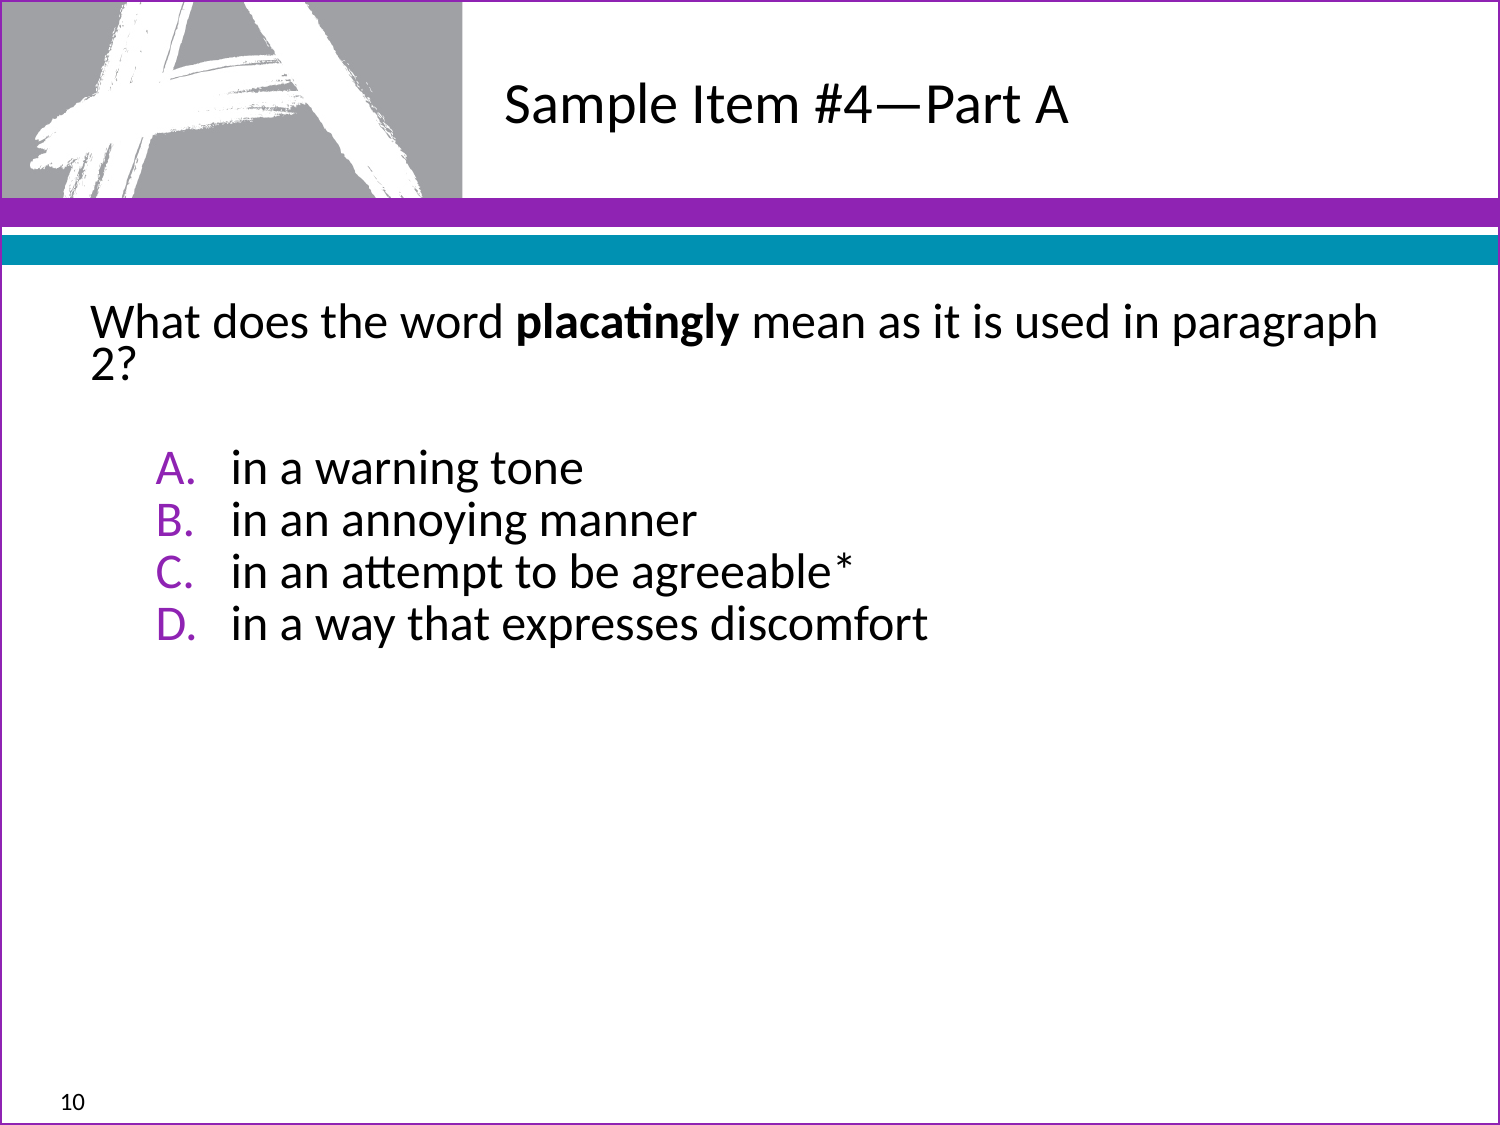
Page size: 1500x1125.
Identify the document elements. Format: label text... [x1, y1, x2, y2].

picture [2, 2, 462, 198]
title Sample Item #4—Part A [462, 0, 1500, 200]
list What does the word placatingly mean as it is used in paragraph 2? in a warning tone in an annoying manner in an attempt to be agreeable* in a way that expresses discomfort [75, 262, 1425, 1075]
slide_number 10 [0, 1077, 100, 1125]
